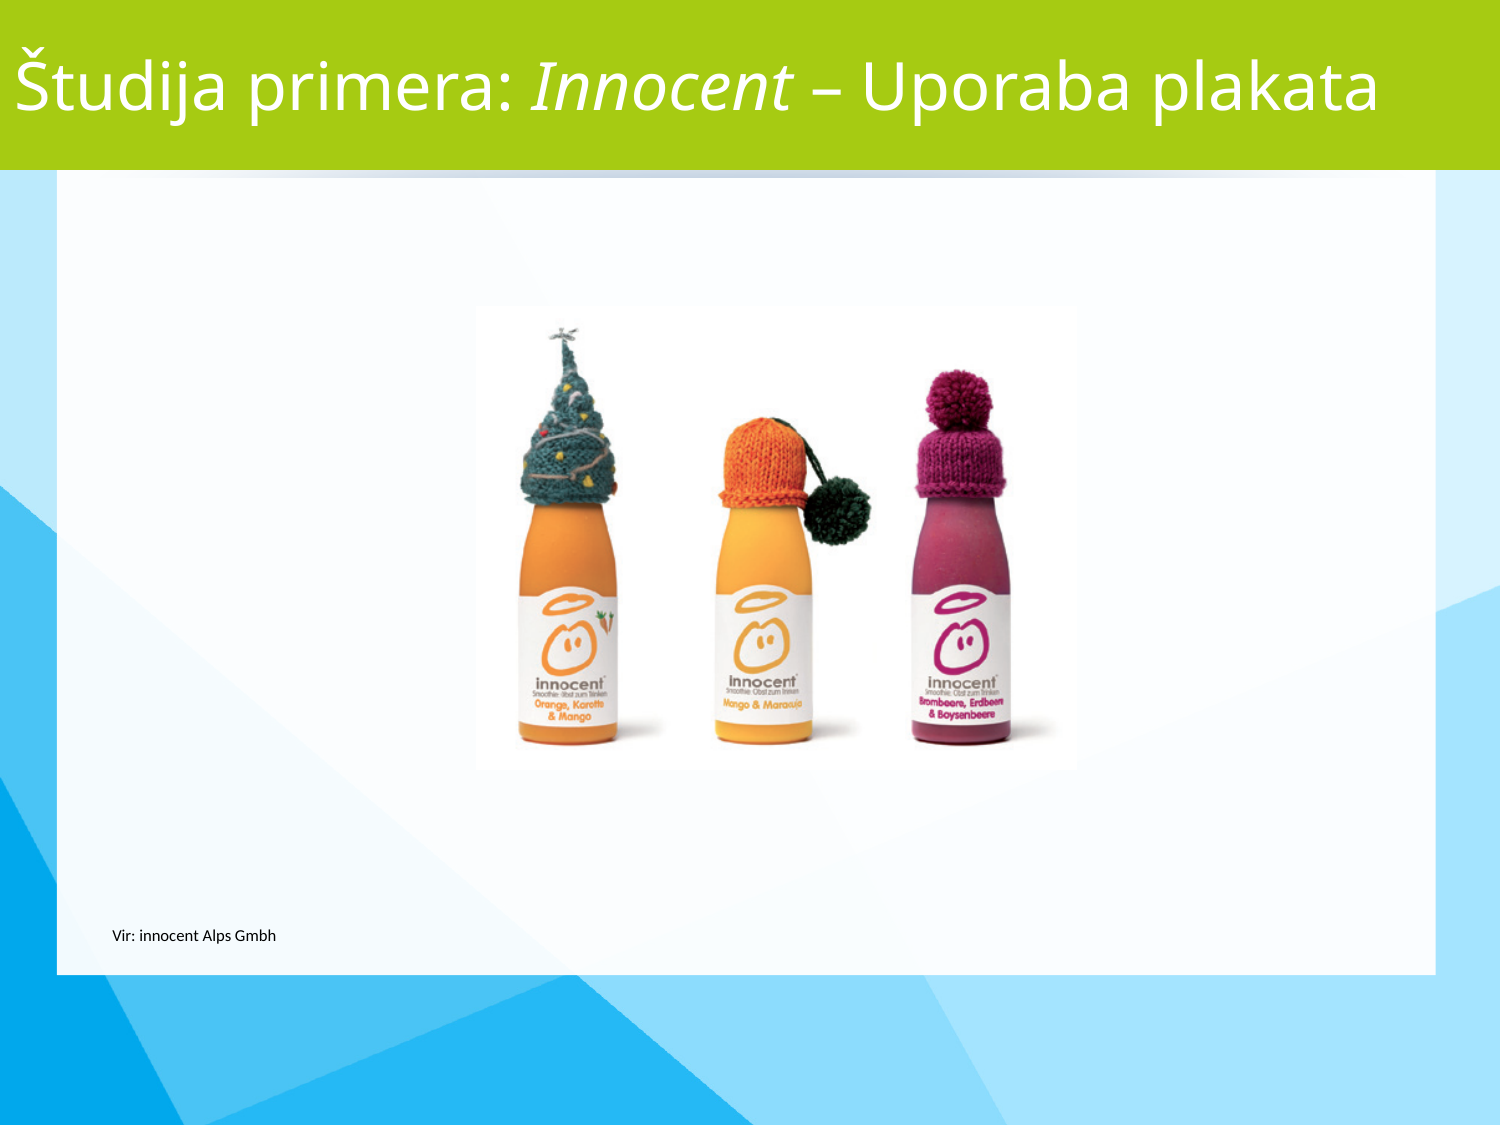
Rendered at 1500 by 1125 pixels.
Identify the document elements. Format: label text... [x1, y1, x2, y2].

text_box Vir: innocent Alps Gmbh [97, 917, 292, 973]
text_box [55, 185, 1438, 977]
text_box Študija primera: Innocent – Uporaba plakata [0, 0, 1500, 172]
picture [476, 306, 1078, 770]
picture [0, 99, 1500, 1125]
